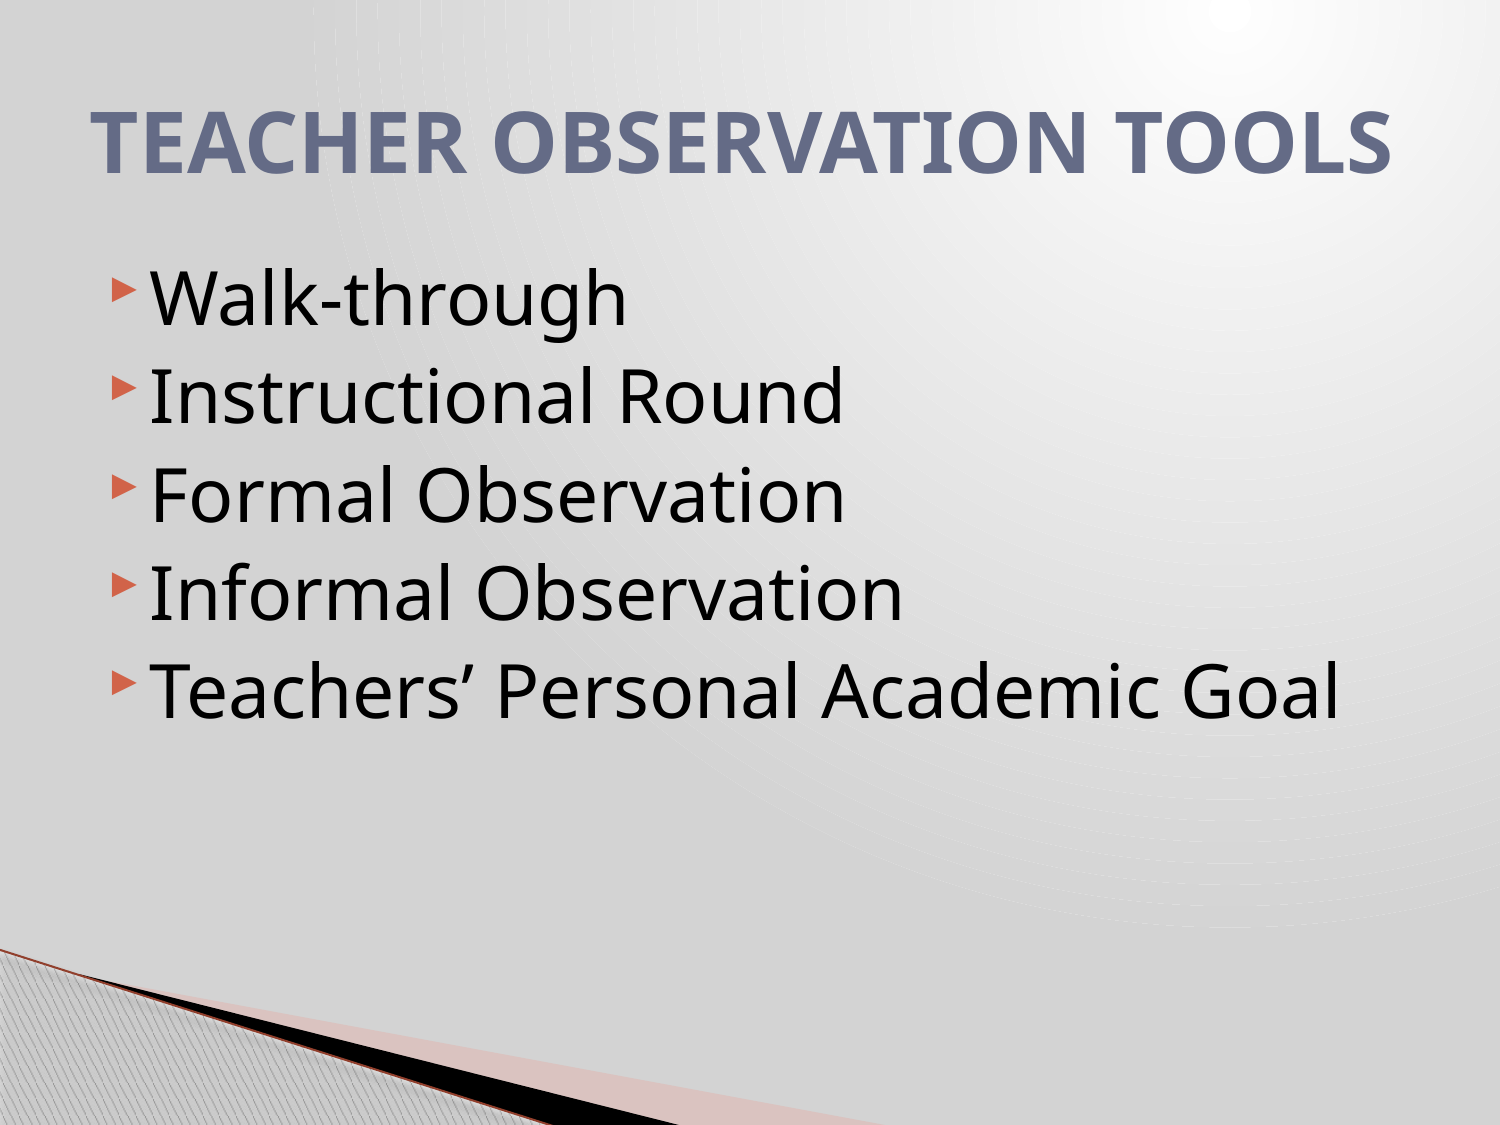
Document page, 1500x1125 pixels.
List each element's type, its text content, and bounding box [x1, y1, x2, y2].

title TEACHER OBSERVATION TOOLS [75, 45, 1425, 233]
list Walk-through Instructional Round Formal Observation Informal Observation Teachers’ Personal Academic Goal [75, 243, 1425, 986]
